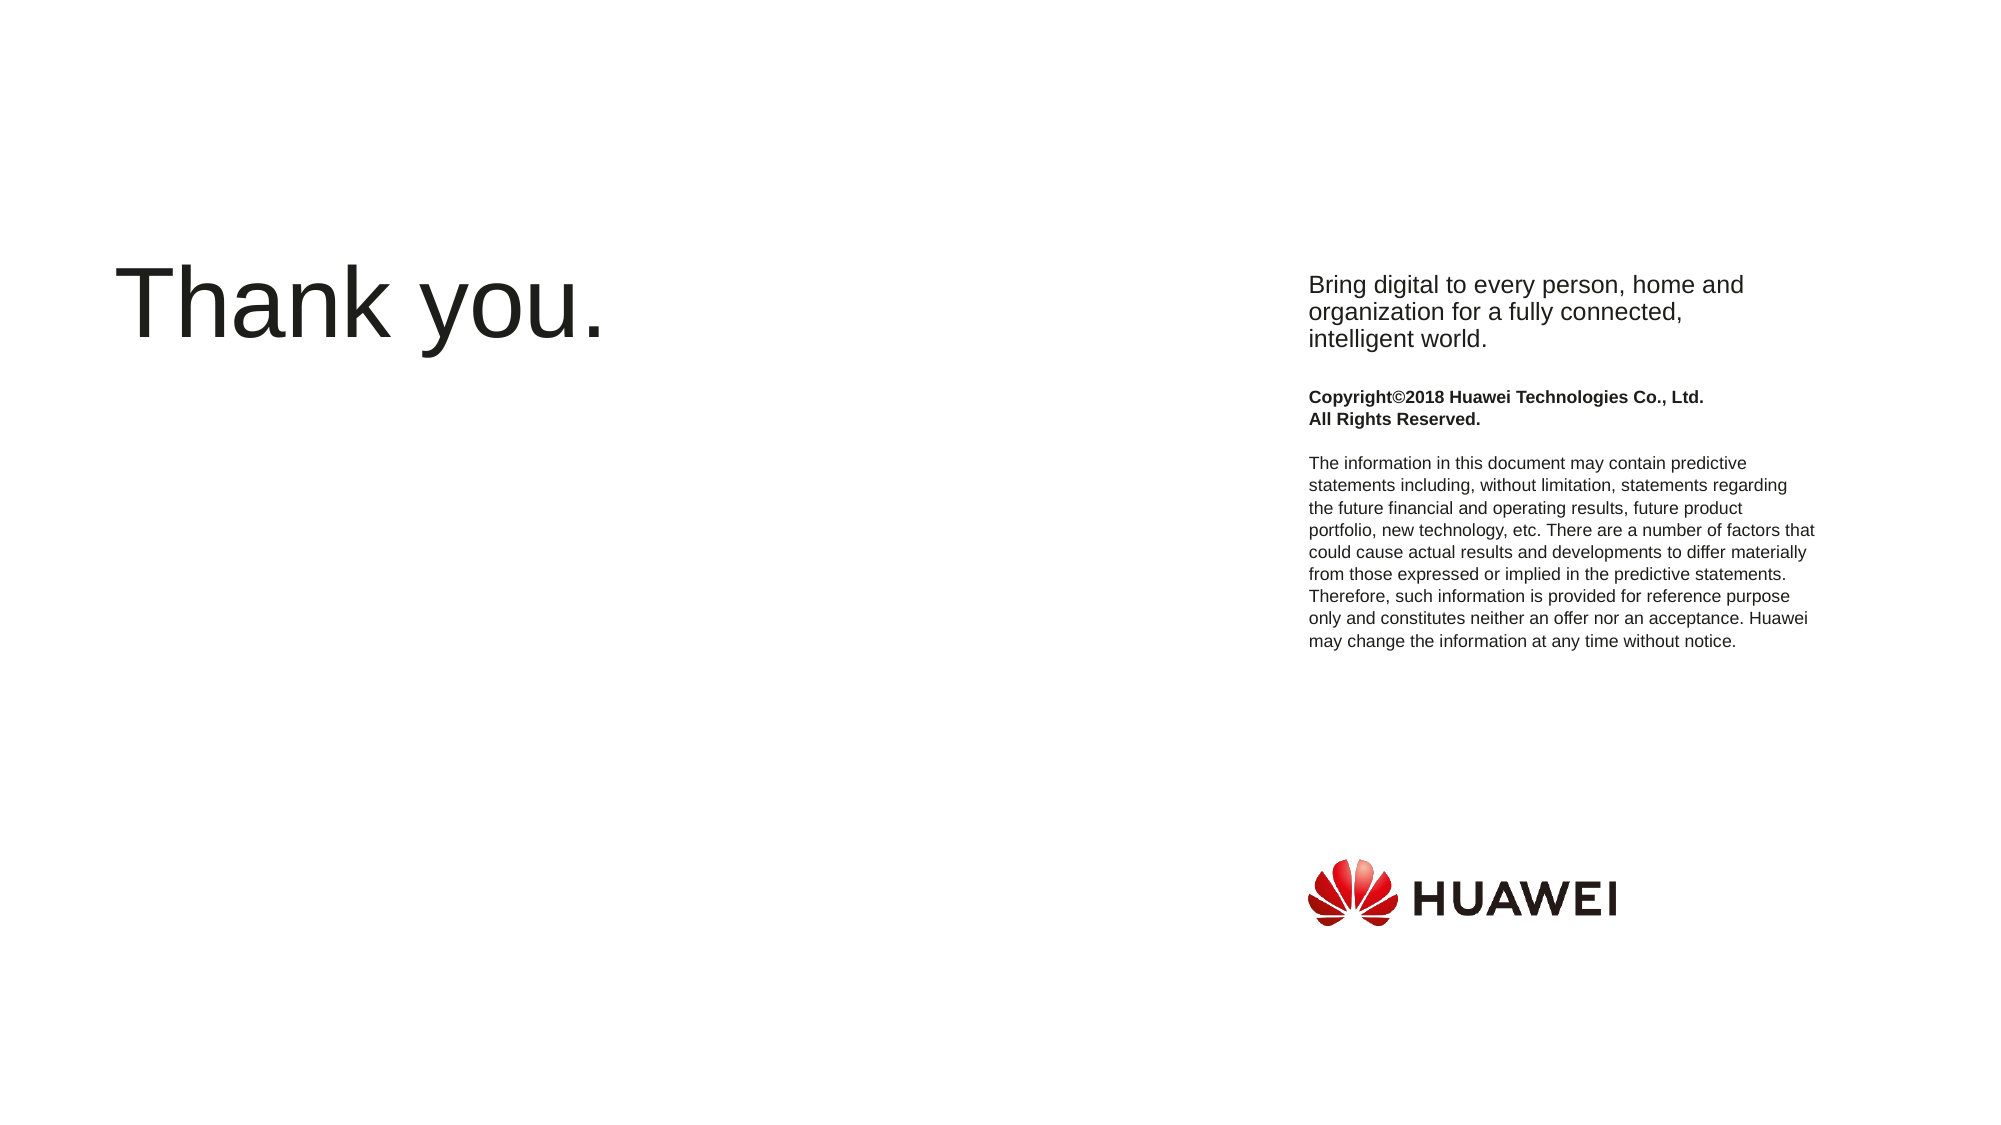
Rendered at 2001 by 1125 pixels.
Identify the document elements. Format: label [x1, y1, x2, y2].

picture [1308, 859, 1616, 926]
